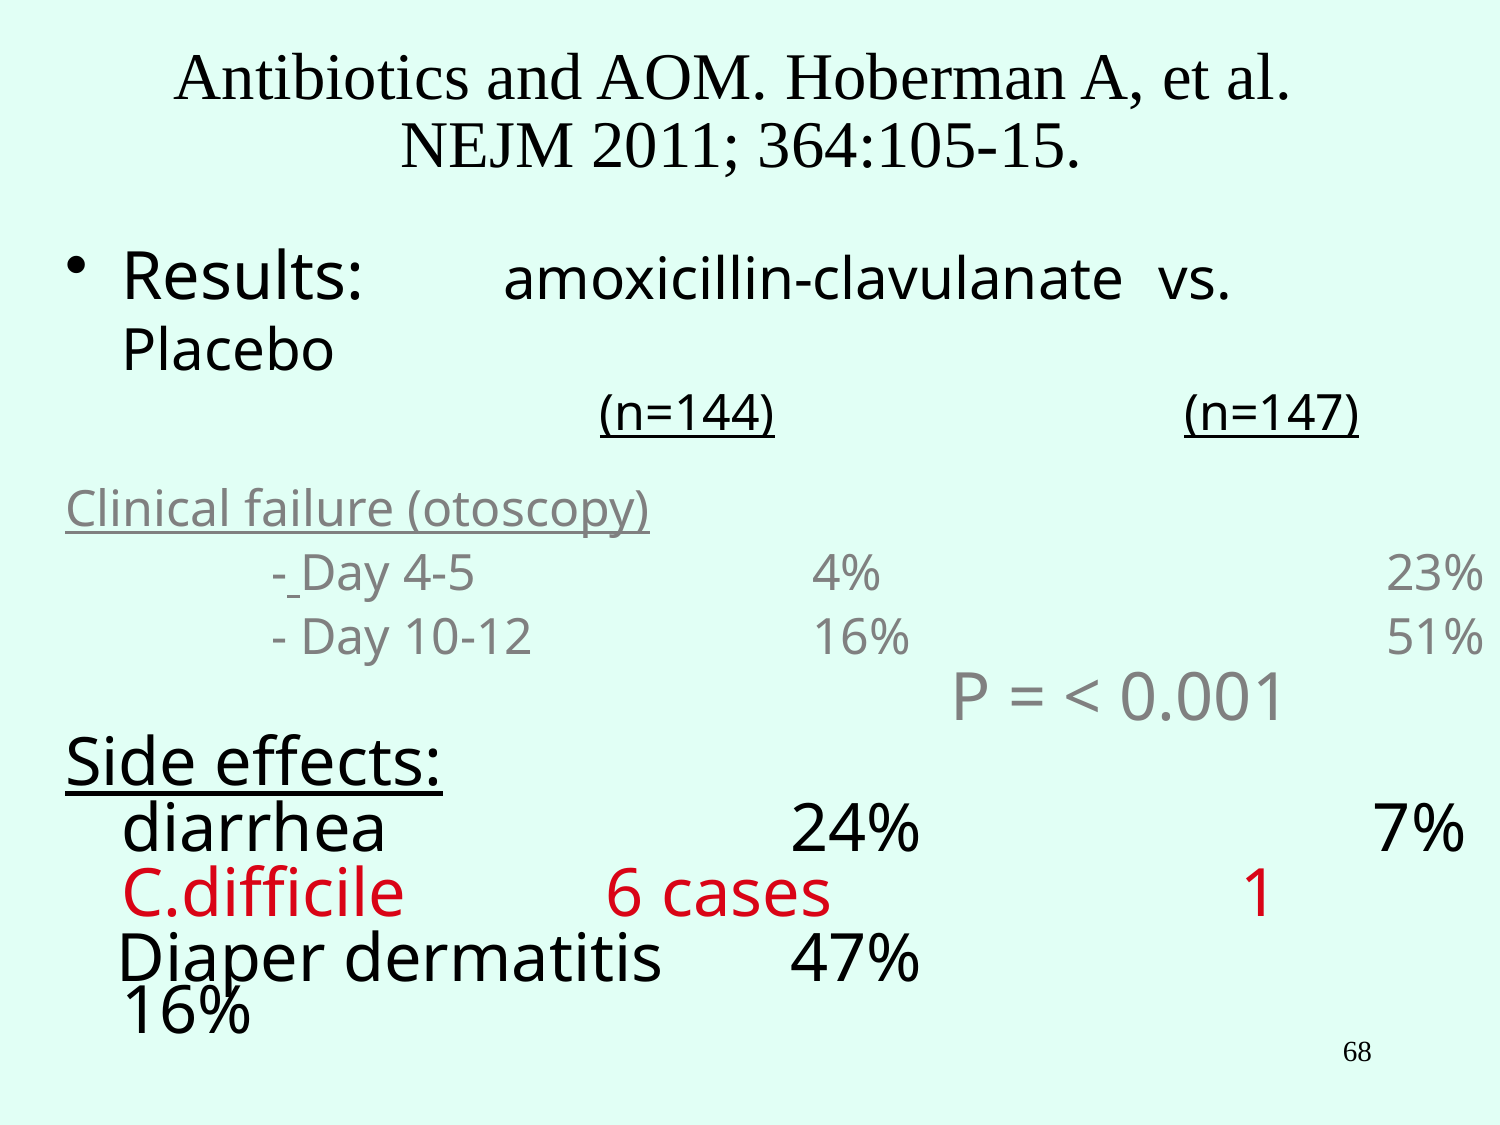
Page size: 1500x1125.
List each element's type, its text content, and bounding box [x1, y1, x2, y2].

list Results: amoxicillin-clavulanate vs. Placebo (n=144) (n=147) Clinical failure (otoscopy) - Day 4-5 4% 23% - Day 10-12 16% 51% P = < 0.001 Side effects: diarrhea 24% 7% C.difficile 6 cases 1 Diaper dermatitis 47% 16% [50, 224, 1500, 1125]
text_box Antibiotics and AOM. Hoberman A, et al. NEJM 2011; 364:105-15. [158, 37, 1326, 188]
